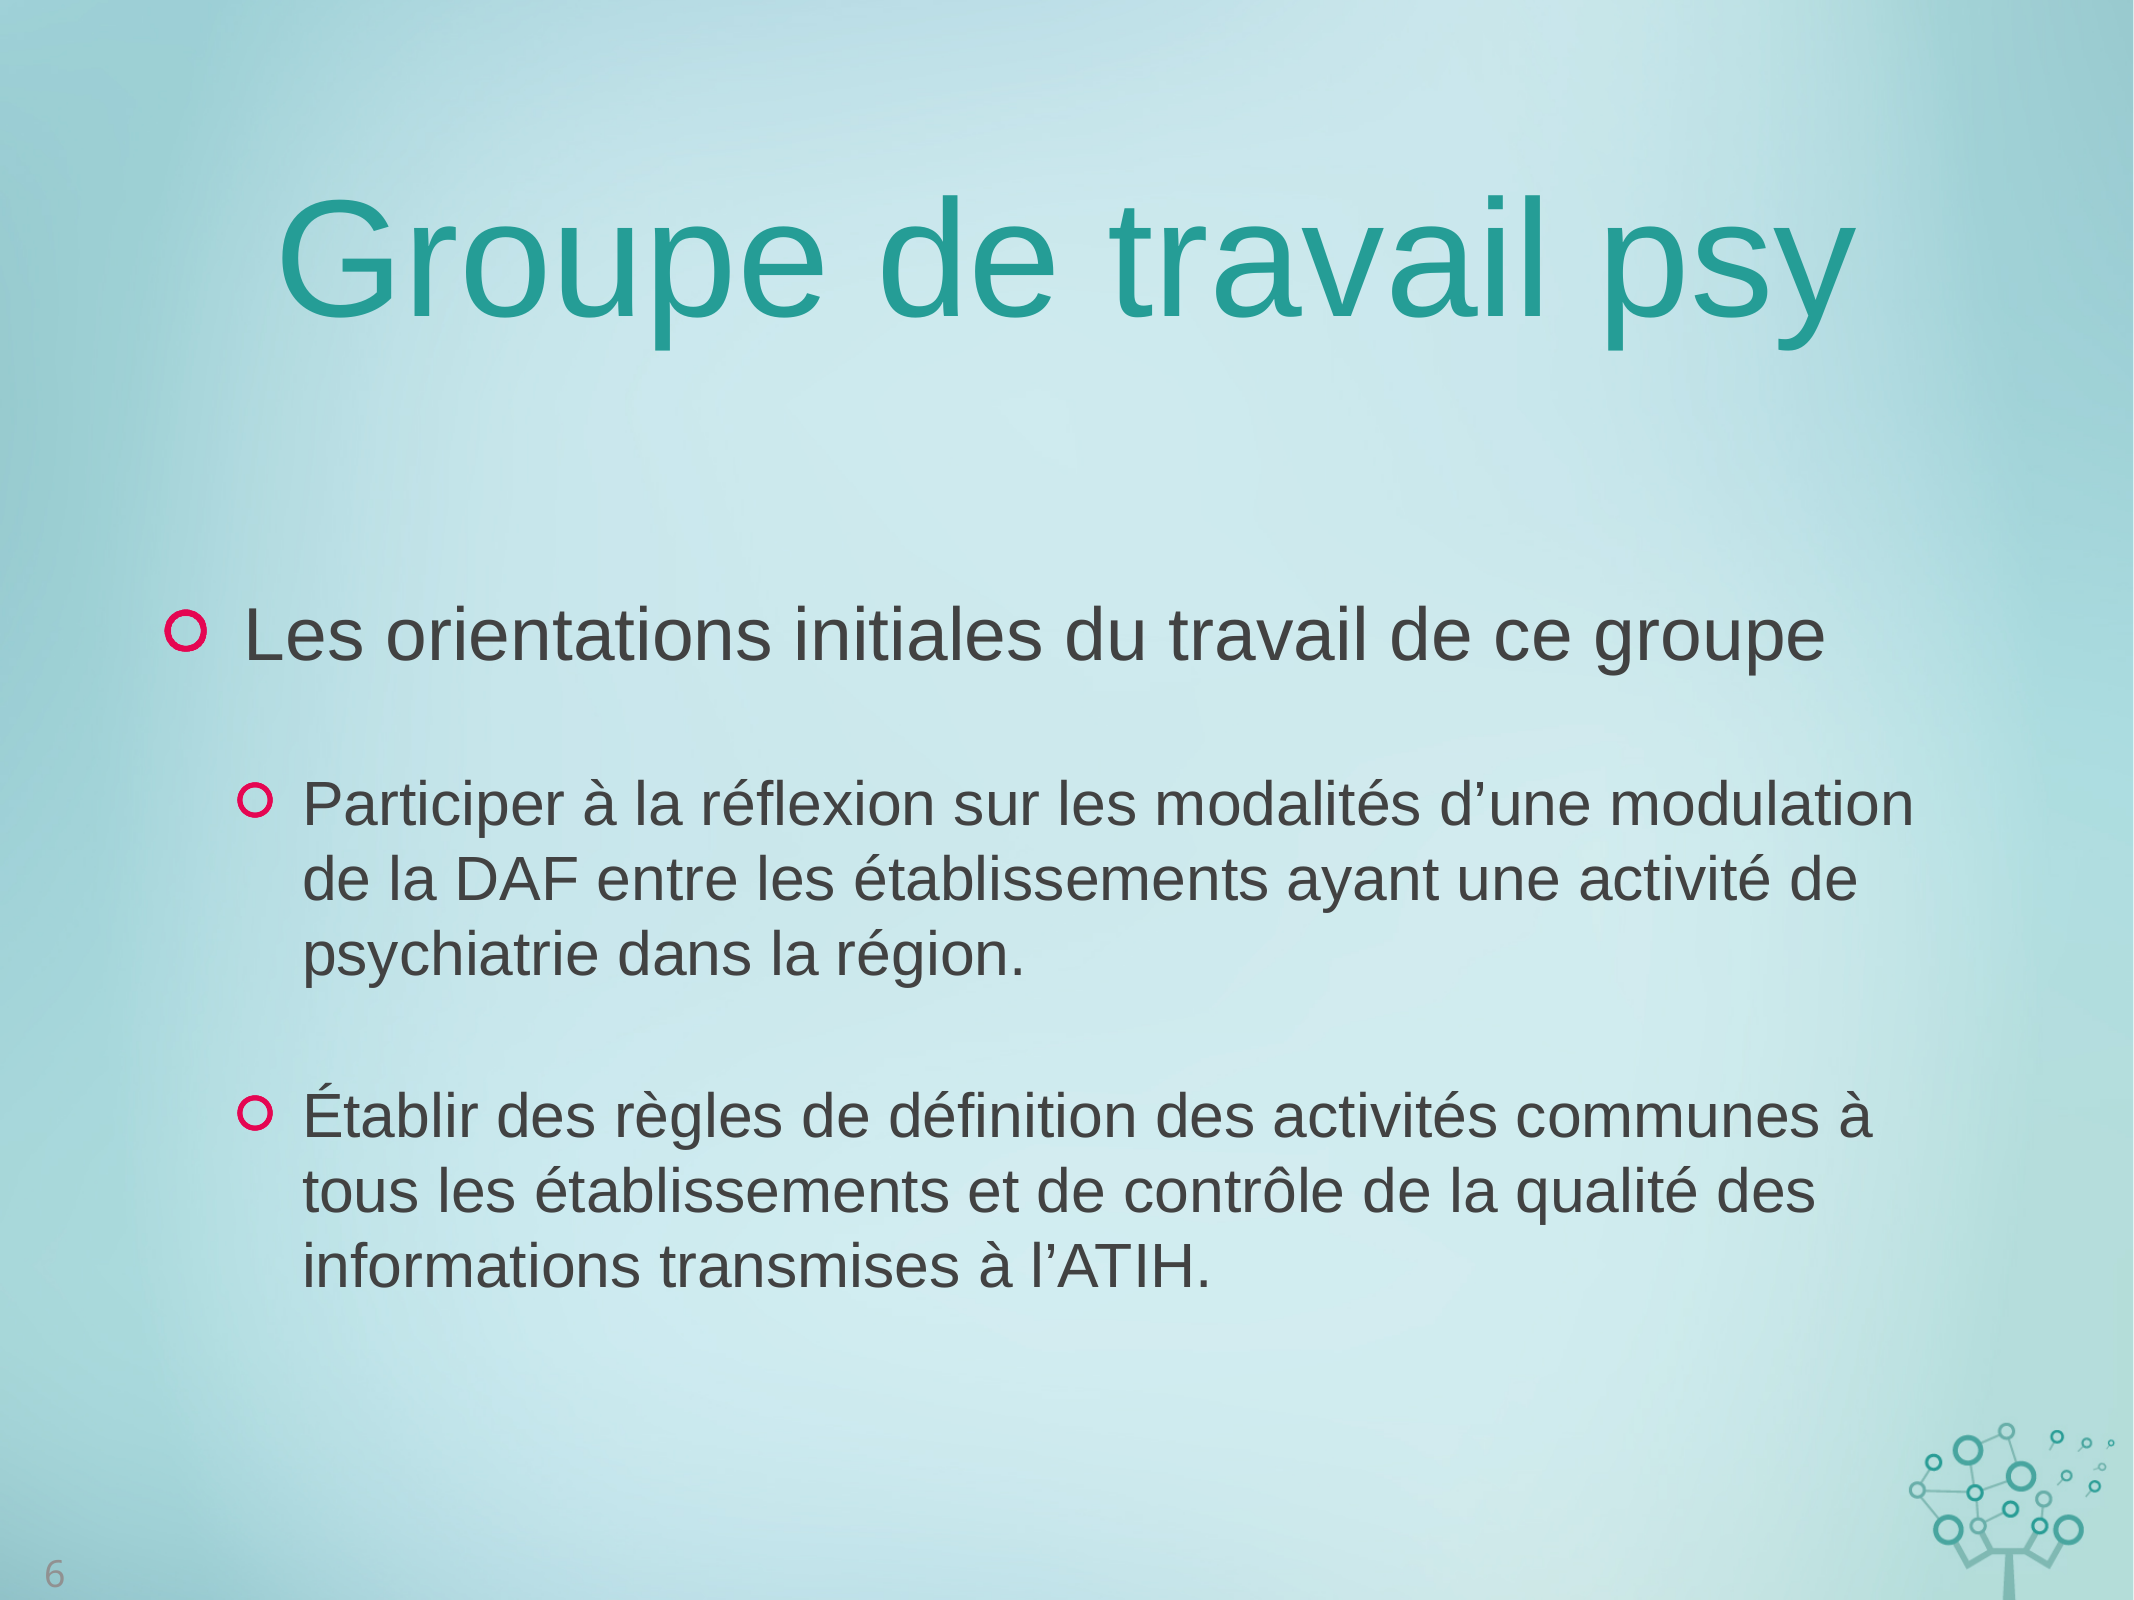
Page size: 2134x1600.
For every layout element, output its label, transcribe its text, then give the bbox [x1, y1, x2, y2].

list Les orientations initiales du travail de ce groupe Participer à la réflexion sur les modalités d’une modulation de la DAF entre les établissements ayant une activité de psychiatrie dans la région. Établir des règles de définition des activités communes à tous les établissements et de contrôle de la qualité des informations transmises à l’ATIH. [155, 426, 1978, 1459]
slide_number 6 [17, 1541, 93, 1600]
title Groupe de travail psy [155, 72, 1978, 426]
picture [0, 0, 2134, 1600]
